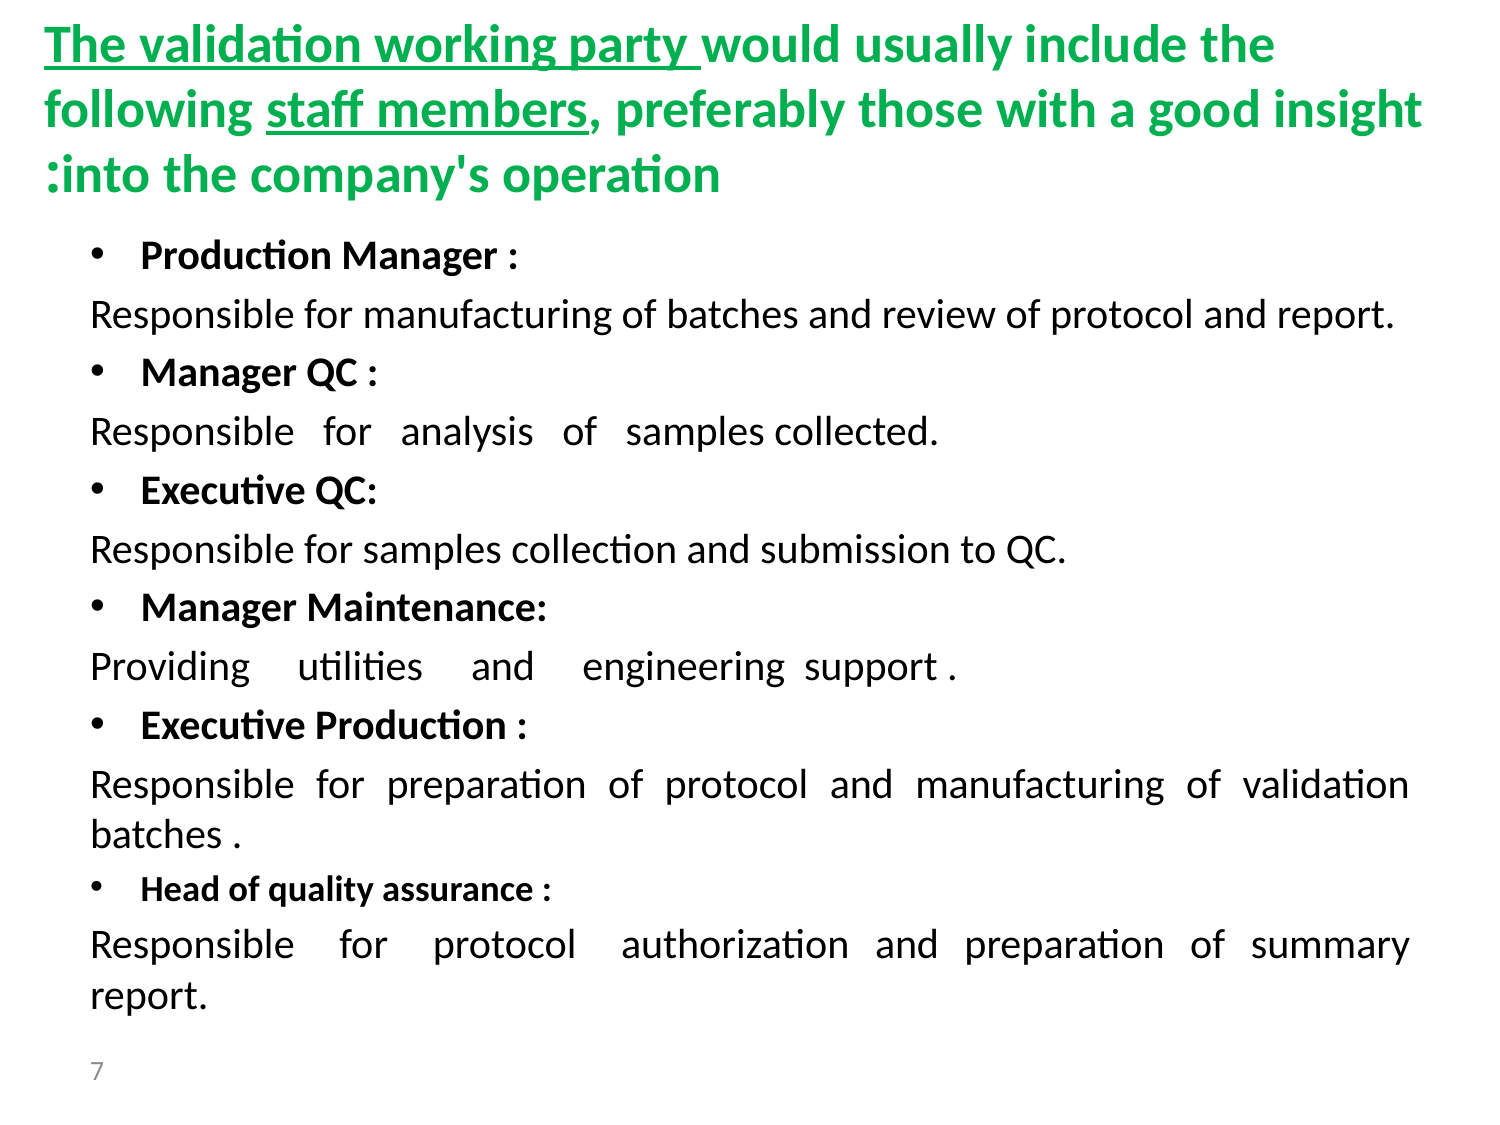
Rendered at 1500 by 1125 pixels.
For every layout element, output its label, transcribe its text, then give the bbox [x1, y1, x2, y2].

list Production Manager : Responsible for manufacturing of batches and review of protocol and report. Manager QC : Responsible for analysis of samples collected. Executive QC: Responsible for samples collection and submission to QC. Manager Maintenance: Providing utilities and engineering support . Executive Production : Responsible for preparation of protocol and manufacturing of validation batches . Head of quality assurance : Responsible for protocol authorization and preparation of summary report. [75, 219, 1425, 1083]
title The validation working party would usually include the following staff members, preferably those with a good insight into the company's operation: [29, 45, 1483, 233]
slide_number 7 [75, 1042, 425, 1103]
